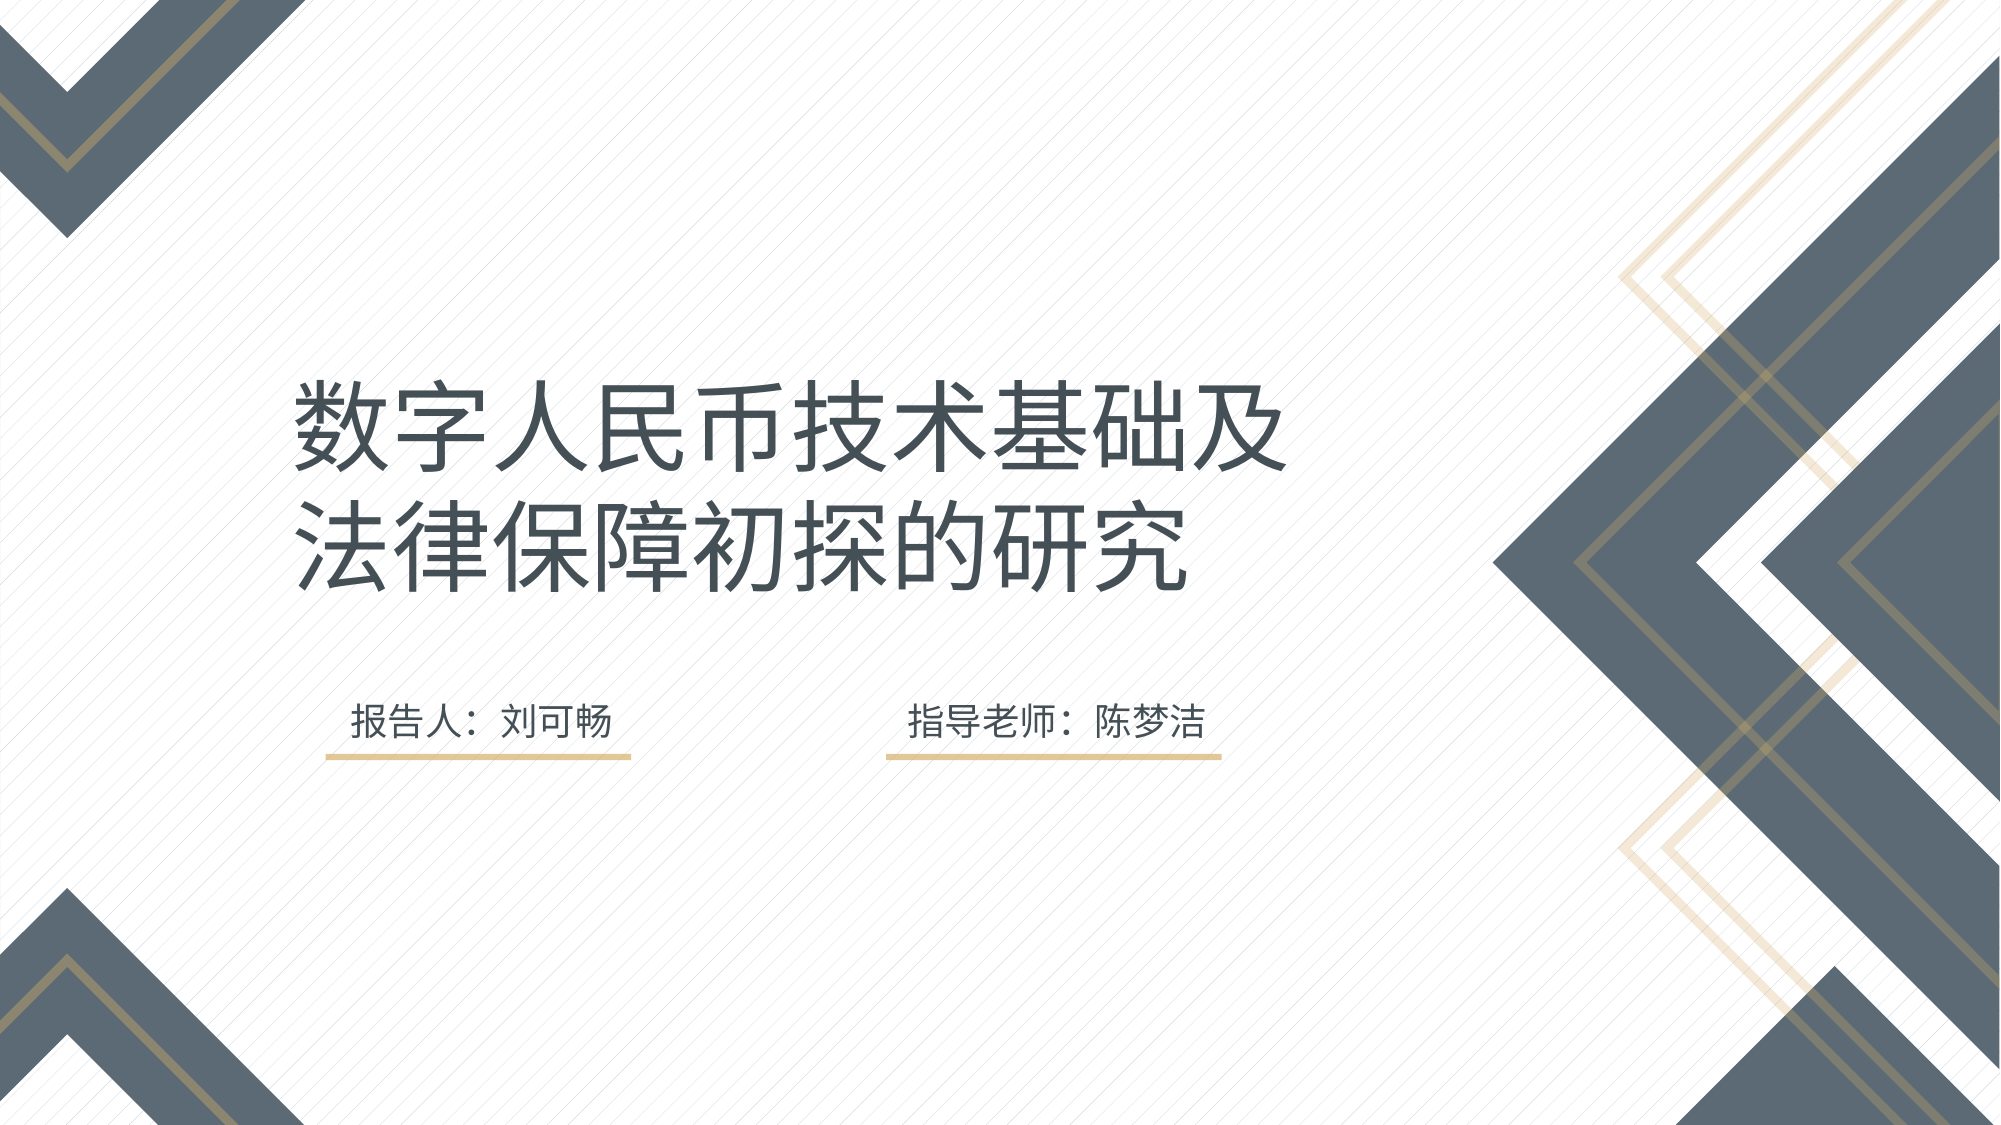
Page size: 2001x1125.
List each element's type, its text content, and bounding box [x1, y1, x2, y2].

text_box 数字人民币技术基础及法律保障初探的研究 [285, 357, 1371, 612]
text_box 报告人：刘可畅 [327, 690, 635, 751]
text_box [1579, 0, 2000, 1125]
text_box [0, 0, 285, 1125]
text_box 指导老师：陈梦洁 [874, 690, 1240, 751]
